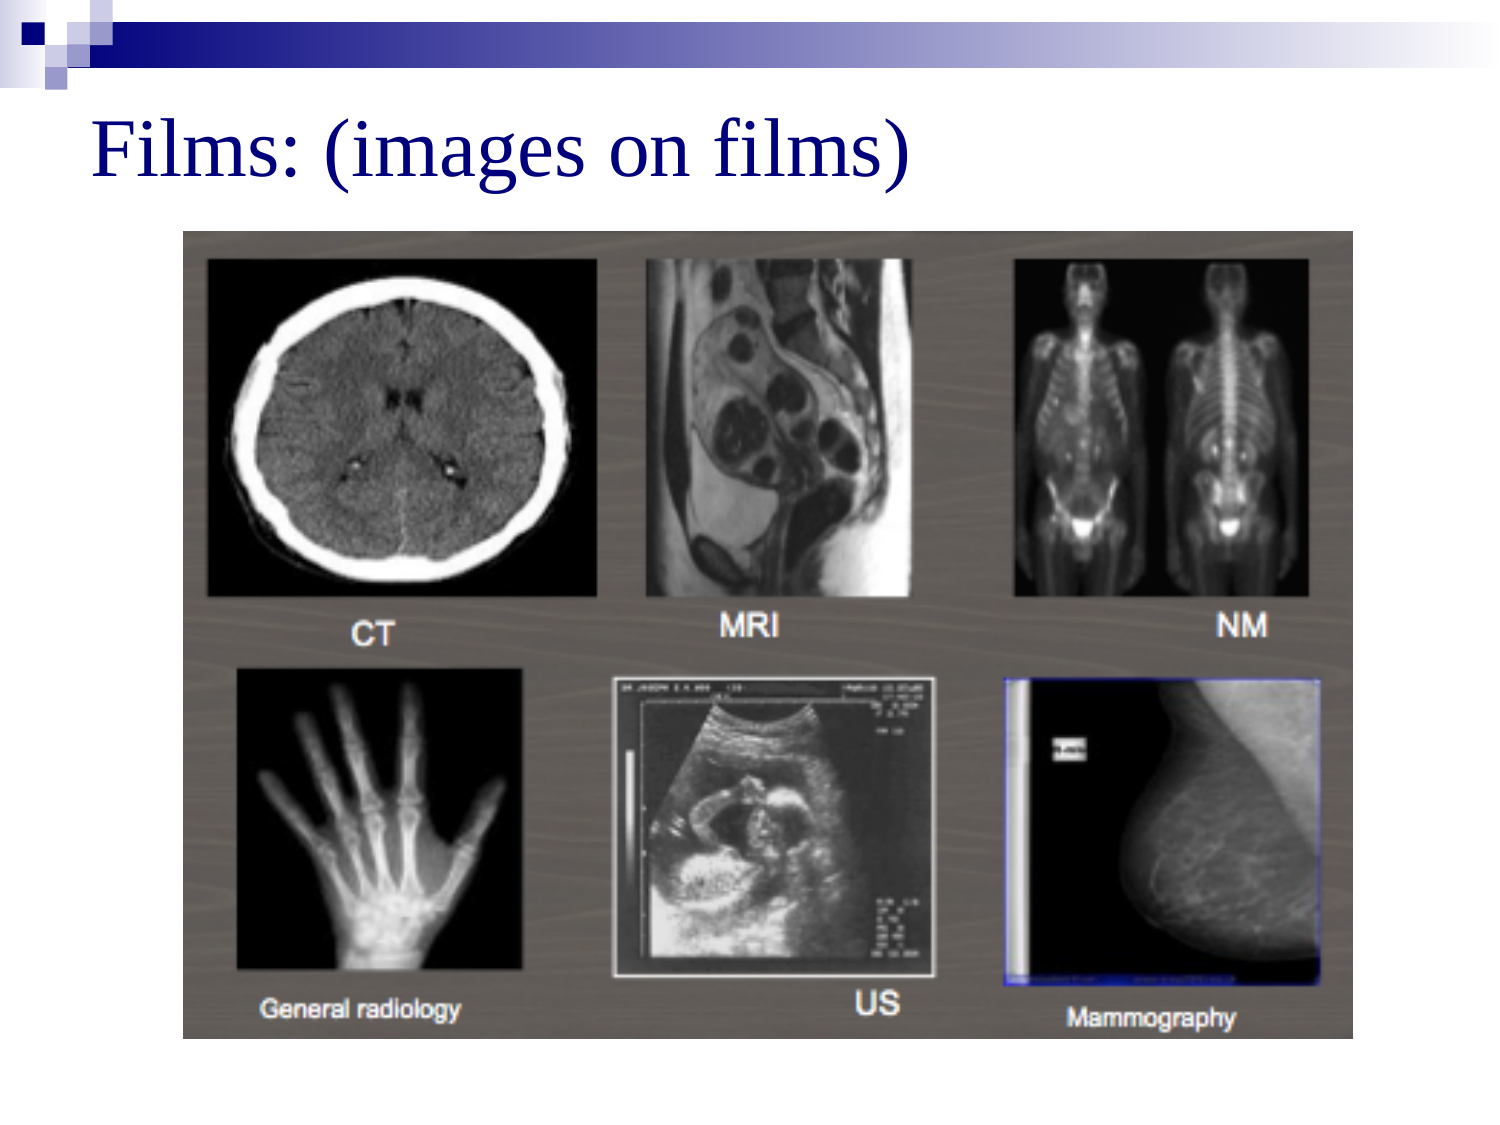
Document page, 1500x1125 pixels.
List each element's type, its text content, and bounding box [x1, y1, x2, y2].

title Films: (images on films) [74, 30, 1426, 257]
picture [182, 231, 1353, 1039]
